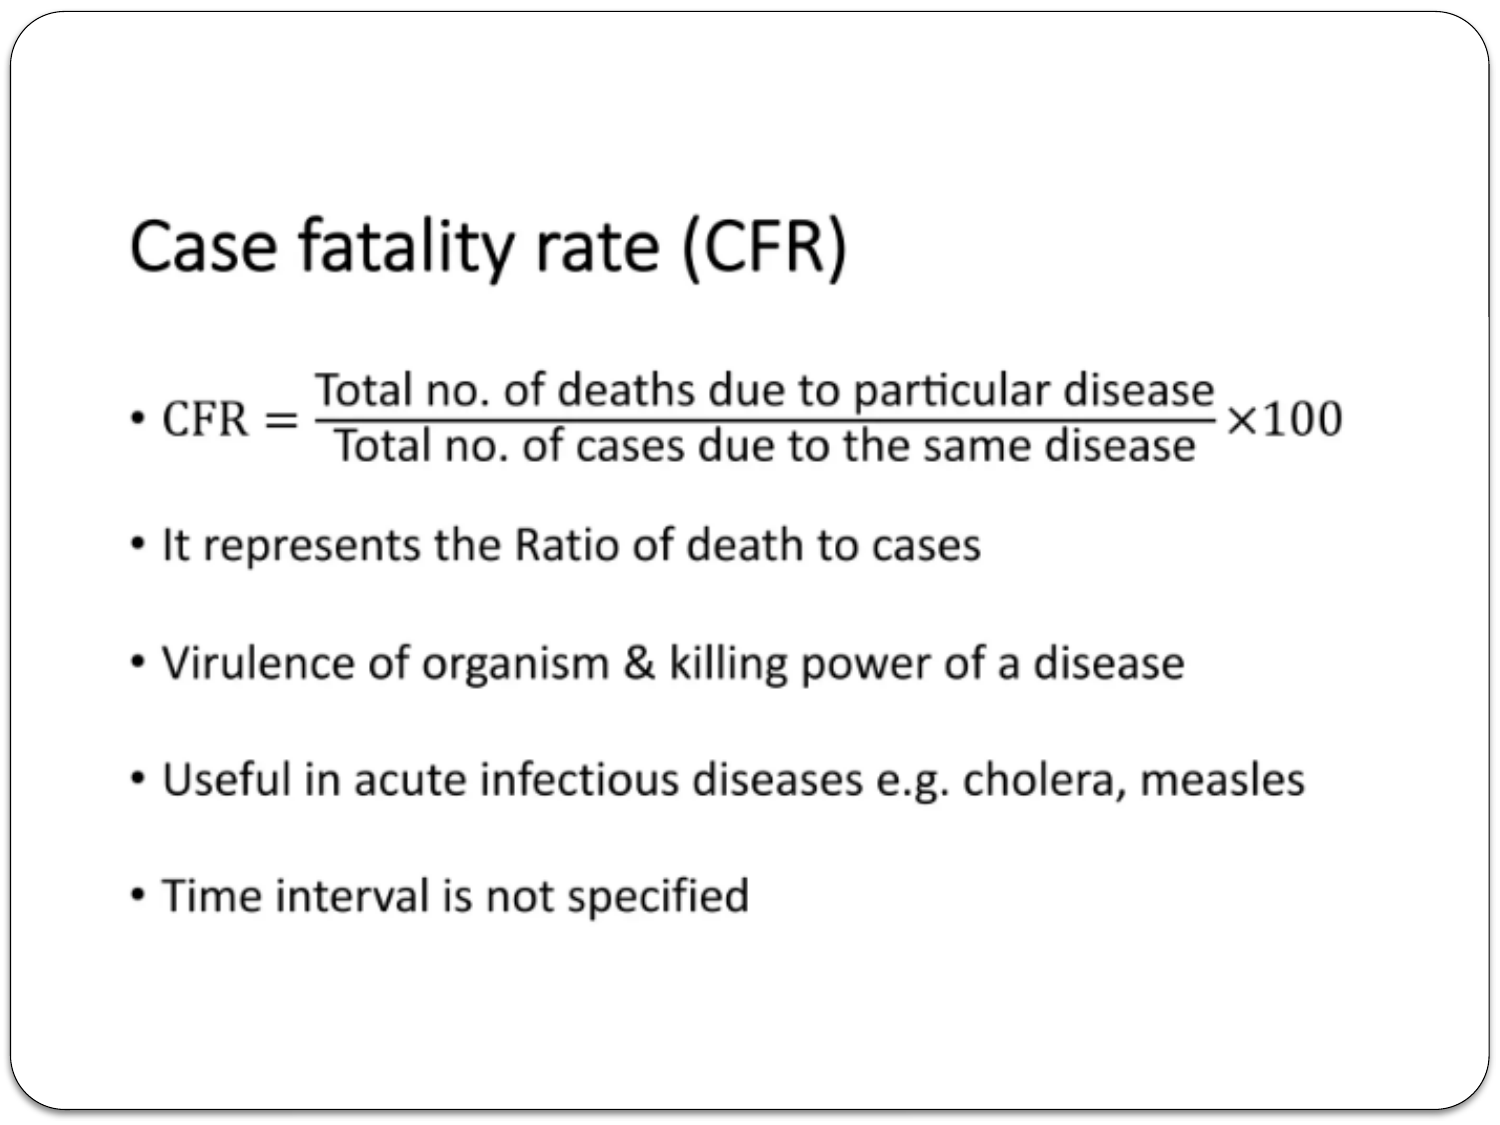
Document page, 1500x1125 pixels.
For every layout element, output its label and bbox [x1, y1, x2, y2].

picture [112, 199, 1365, 939]
